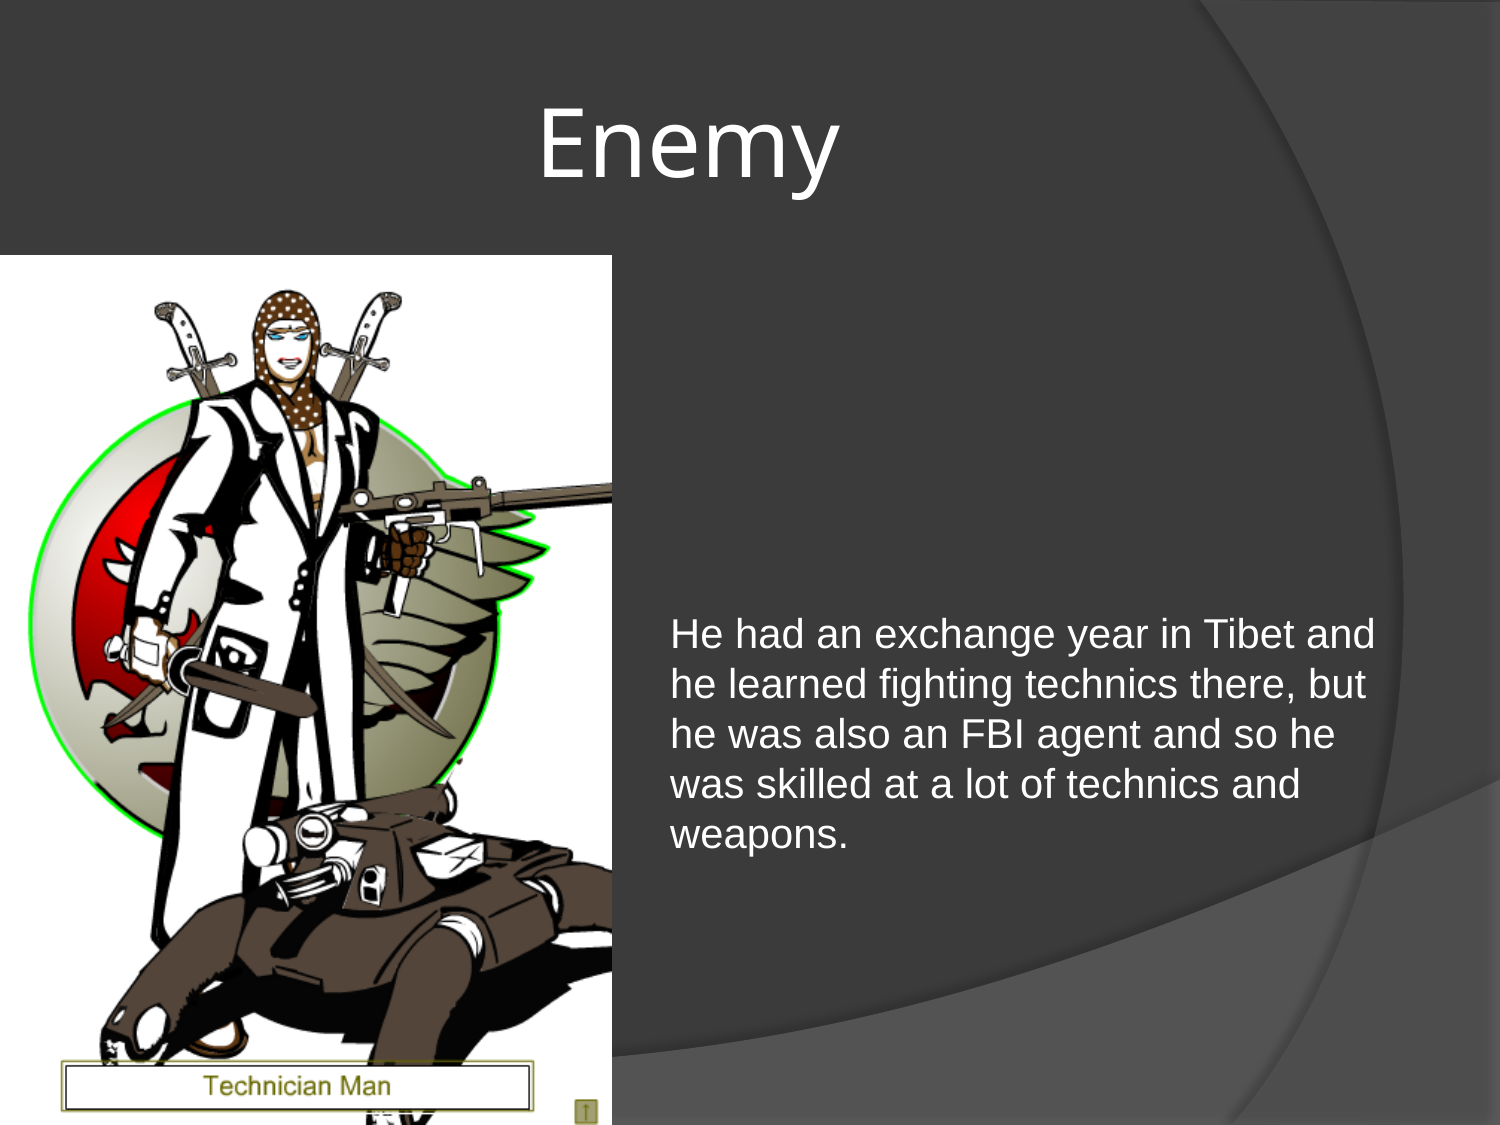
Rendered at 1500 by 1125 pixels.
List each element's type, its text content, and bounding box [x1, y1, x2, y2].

picture [0, 255, 613, 1125]
title Enemy [75, 45, 1301, 233]
text_box He had an exchange year in Tibet and he learned fighting technics there, but he was also an FBI agent and so he was skilled at a lot of technics and weapons. [655, 599, 1430, 865]
